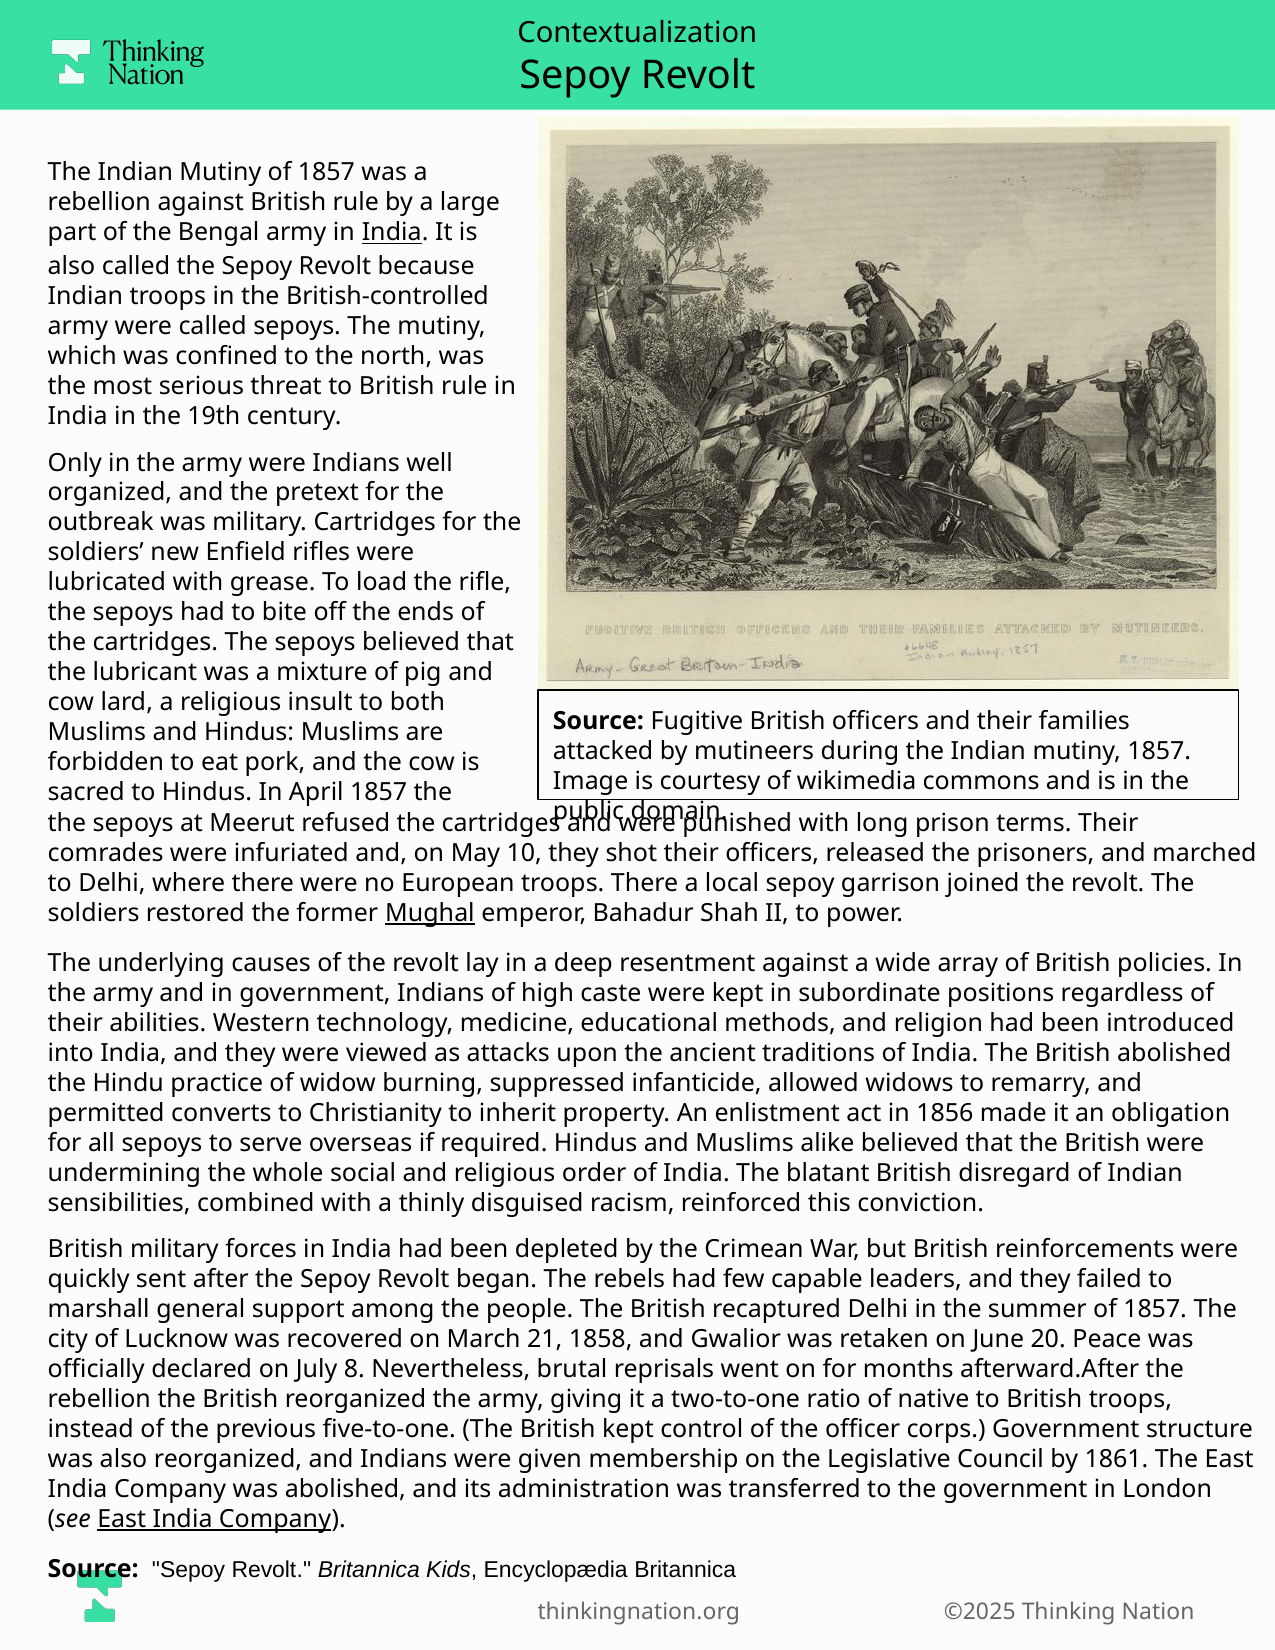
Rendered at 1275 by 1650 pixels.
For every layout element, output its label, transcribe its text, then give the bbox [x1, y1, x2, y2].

text_box Source: Fugitive British officers and their families attacked by mutineers during the Indian mutiny, 1857. Image is courtesy of wikimedia commons and is in the public domain. [537, 697, 1239, 800]
text_box Contextualization Sepoy Revolt [0, 0, 1275, 110]
picture [35, 25, 210, 98]
text_box ©2025 Thinking Nation [909, 1598, 1211, 1632]
text_box The Indian Mutiny of 1857 was a rebellion against British rule by a large part of the Bengal army in India. It is also called the Sepoy Revolt because Indian troops in the British-controlled army were called sepoys. The mutiny, which was confined to the north, was the most serious threat to British rule in India in the 19th century. Only in the army were Indians well organized, and the pretext for the outbreak was military. Cartridges for the soldiers’ new Enfield rifles were lubricated with grease. To load the rifle, the sepoys had to bite off the ends of the cartridges. The sepoys believed that the lubricant was a mixture of pig and cow lard, a religious insult to both Muslims and Hindus: Muslims are forbidden to eat pork, and the cow is sacred to Hindus. In April 1857 the [32, 140, 537, 714]
text_box the sepoys at Meerut refused the cartridges and were punished with long prison terms. Their comrades were infuriated and, on May 10, they shot their officers, released the prisoners, and marched to Delhi, where there were no European troops. There a local sepoy garrison joined the revolt. The soldiers restored the former Mughal emperor, Bahadur Shah II, to power. The underlying causes of the revolt lay in a deep resentment against a wide array of British policies. In the army and in government, Indians of high caste were kept in subordinate positions regardless of their abilities. Western technology, medicine, educational methods, and religion had been introduced into India, and they were viewed as attacks upon the ancient traditions of India. The British abolished the Hindu practice of widow burning, suppressed infanticide, allowed widows to remarry, and permitted converts to Christianity to inherit property. An enlistment act in 1856 made it an obligation for all sepoys to serve overseas if required. Hindus and Muslims alike believed that the British were undermining the whole social and religious order of India. The blatant British disregard of Indian sensibilities, combined with a thinly disguised racism, reinforced this conviction. British military forces in India had been depleted by the Crimean War, but British reinforcements were quickly sent after the Sepoy Revolt began. The rebels had few capable leaders, and they failed to marshall general support among the people. The British recaptured Delhi in the summer of 1857. The city of Lucknow was recovered on March 21, 1858, and Gwalior was retaken on June 20. Peace was officially declared on July 8. Nevertheless, brutal reprisals went on for months afterward.After the rebellion the British reorganized the army, giving it a two-to-one ratio of native to British troops, instead of the previous five-to-one. (The British kept control of the officer corps.) Government structure was also reorganized, and Indians were given membership on the Legislative Council by 1861. The East India Company was abolished, and its administration was transferred to the government in London (see East India Company). Source: "Sepoy Revolt." Britannica Kids, Encyclopædia Britannica [32, 791, 1275, 1598]
text_box thinkingnation.org [488, 1598, 790, 1632]
picture [63, 1560, 135, 1632]
picture [537, 117, 1239, 691]
